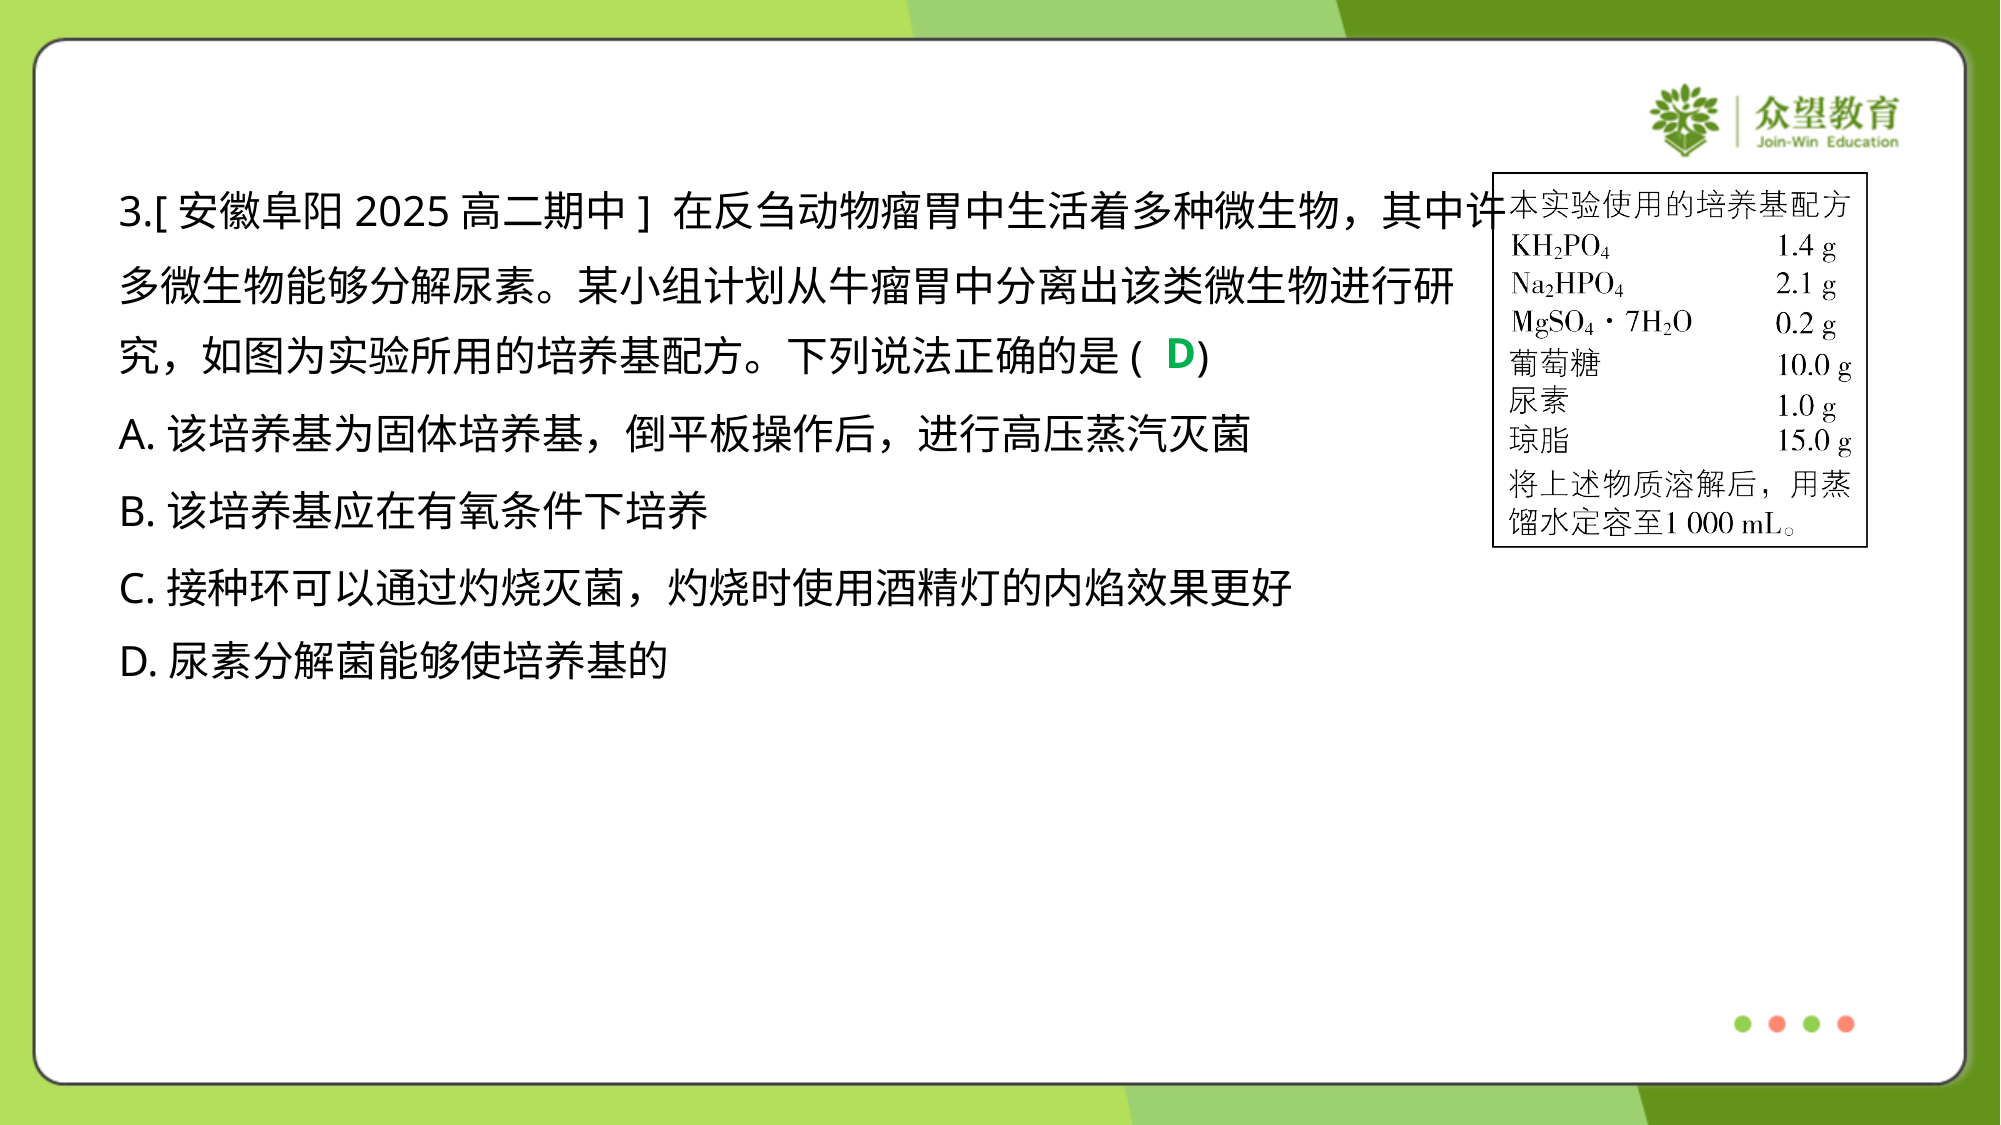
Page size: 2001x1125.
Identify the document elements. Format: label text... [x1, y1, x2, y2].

text_box 3.[安徽阜阳2025高二期中] 在反刍动物瘤胃中生活着多种微生物，其中许 多微生物能够分解尿素。某小组计划从牛瘤胃中分离出该类微生物进行研 究，如图为实验所用的培养基配方。下列说法正确的是( ) [118, 159, 1485, 373]
picture [0, 0, 2000, 1125]
text_box D [1149, 306, 1213, 371]
